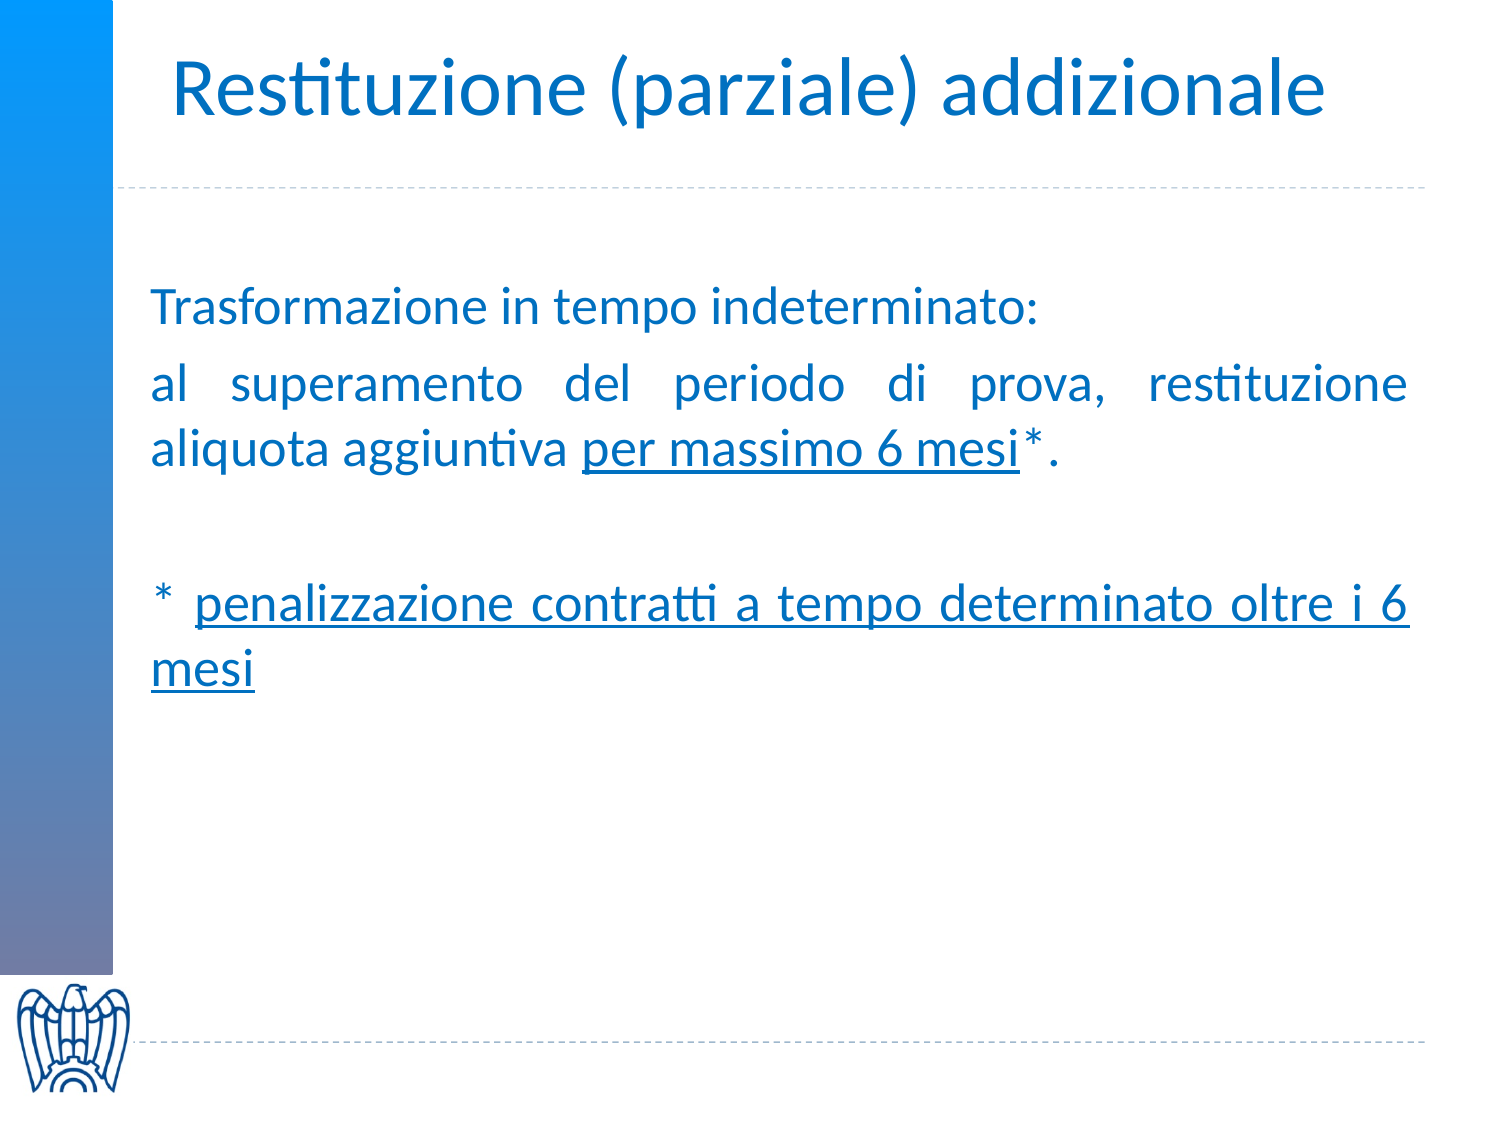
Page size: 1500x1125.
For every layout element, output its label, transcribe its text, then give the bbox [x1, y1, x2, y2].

title Restituzione (parziale) addizionale [113, 24, 1425, 188]
picture [0, 974, 134, 1113]
list Trasformazione in tempo indeterminato: al superamento del periodo di prova, restituzione aliquota aggiuntiva per massimo 6 mesi*. * penalizzazione contratti a tempo determinato oltre i 6 mesi [135, 262, 1425, 1005]
text_box [0, 0, 113, 974]
